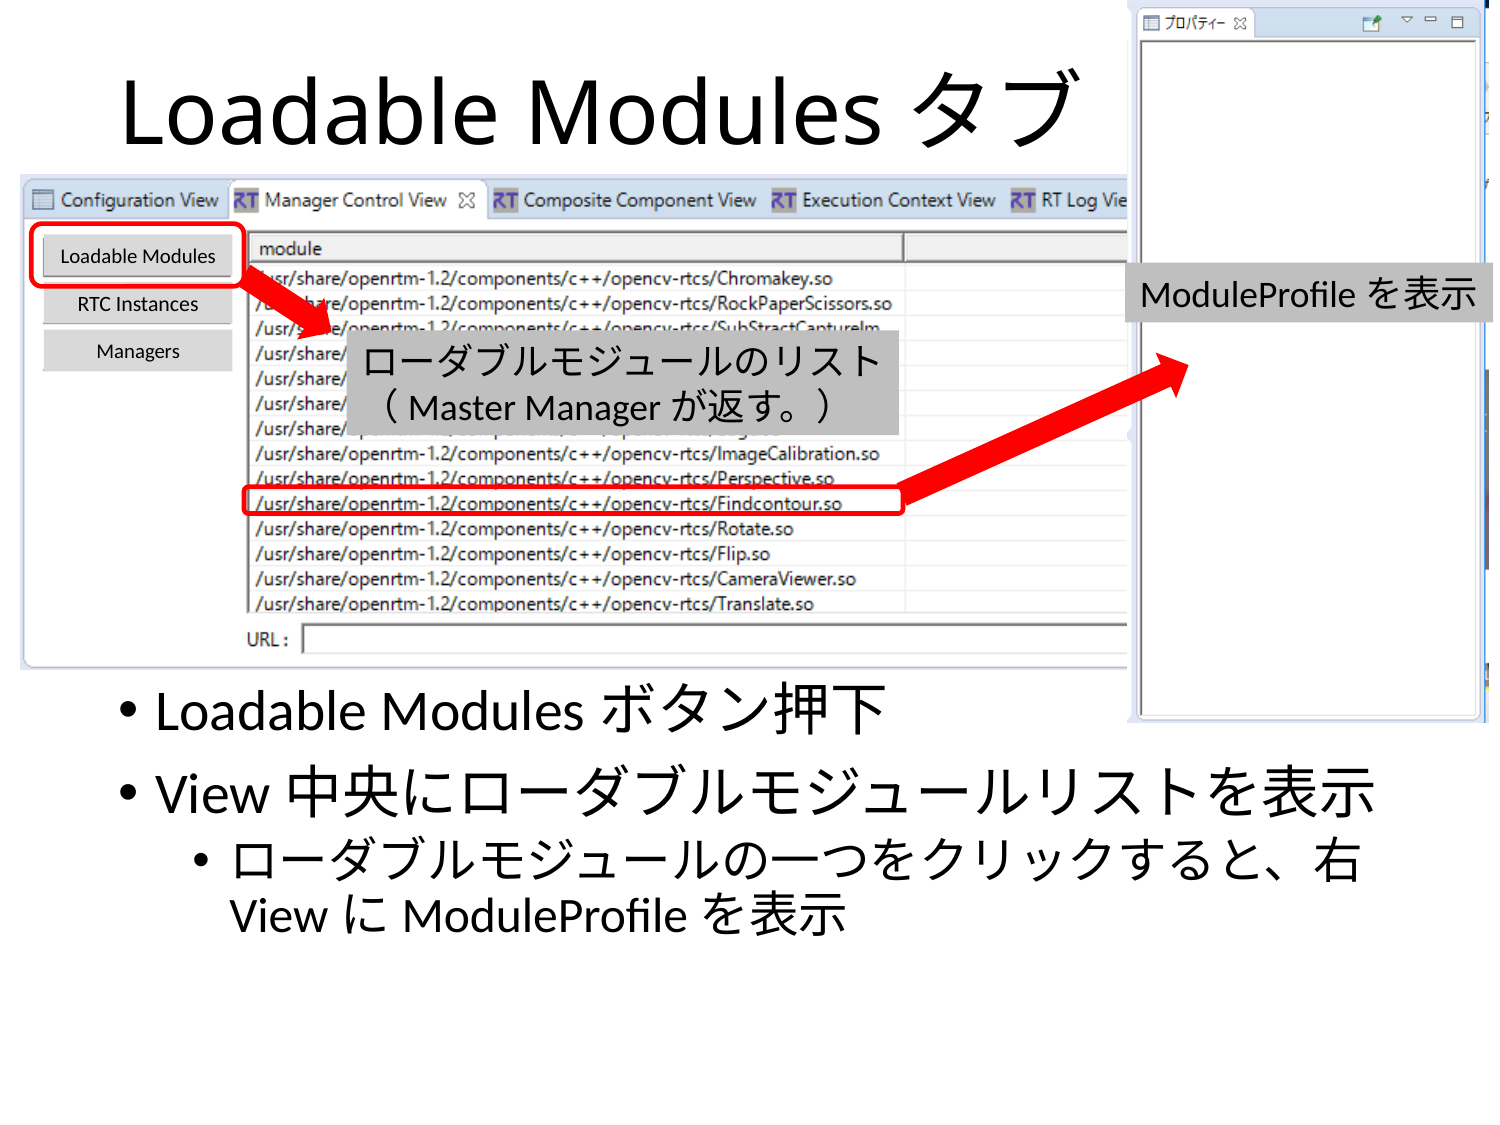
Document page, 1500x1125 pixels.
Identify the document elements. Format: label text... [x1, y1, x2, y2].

picture [20, 0, 1489, 723]
title Loadable Modulesタブ [103, 59, 1127, 172]
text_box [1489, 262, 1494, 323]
list Loadable Modulesボタン押下 View中央にローダブルモジュールリストを表示 ローダブルモジュールの一つをクリックすると、右ViewにModuleProfileを表示 [103, 673, 1397, 1014]
